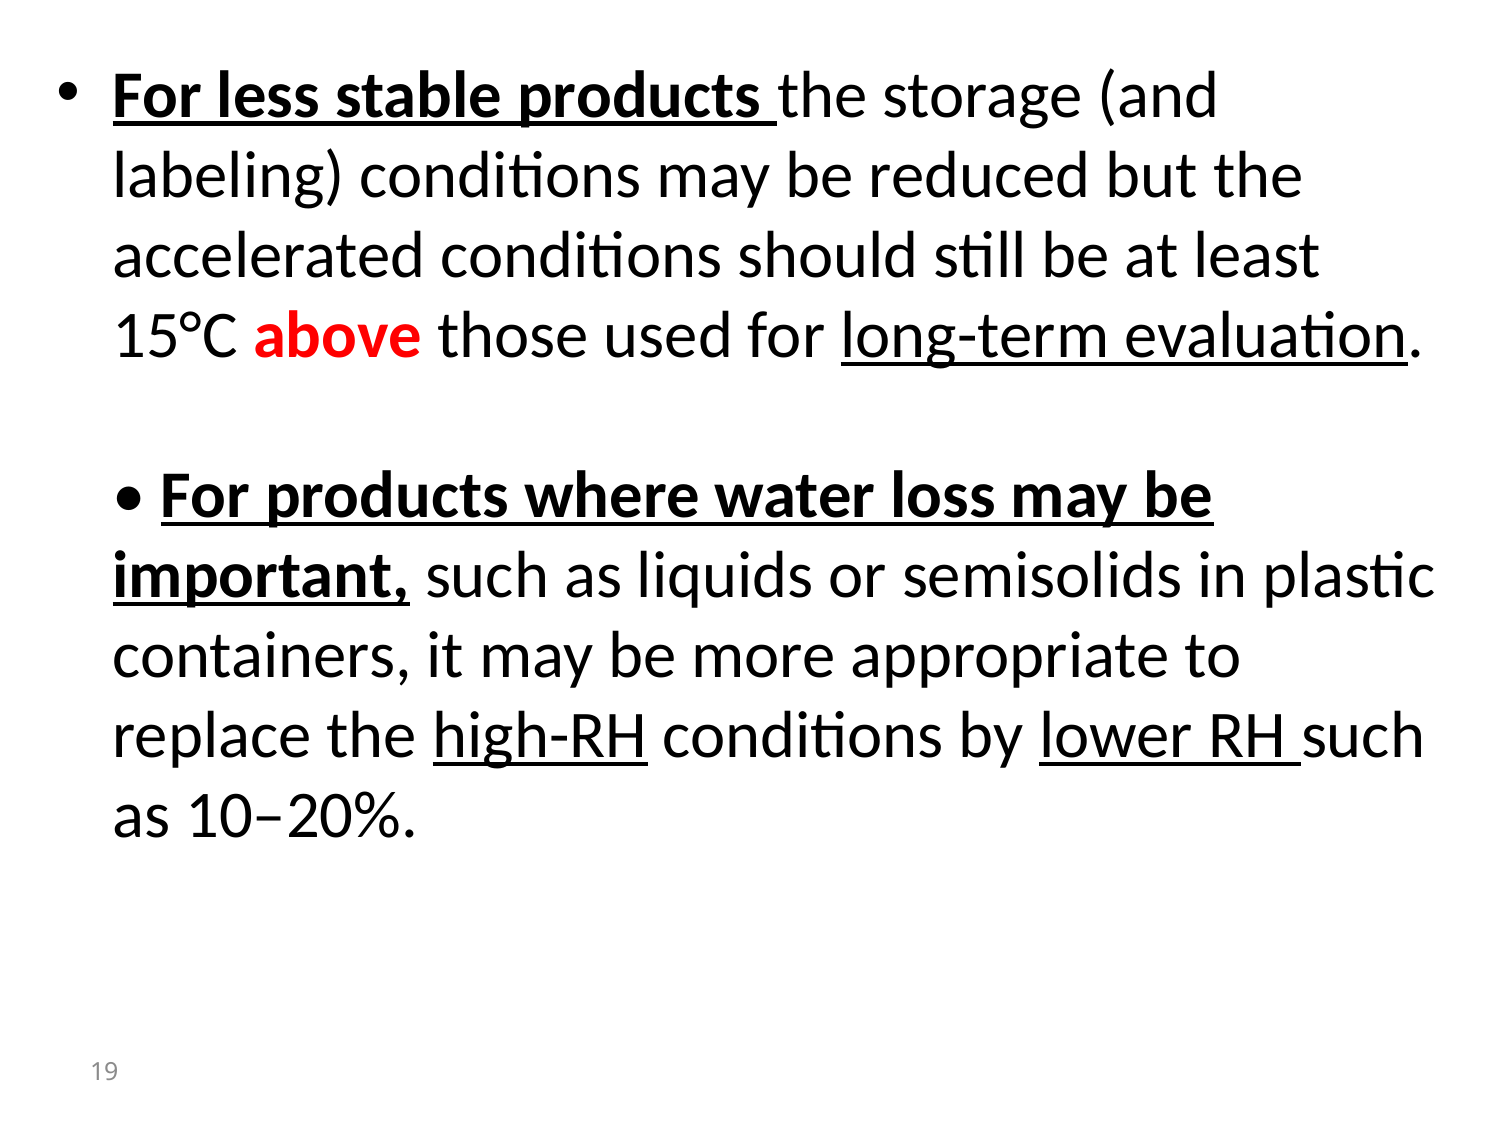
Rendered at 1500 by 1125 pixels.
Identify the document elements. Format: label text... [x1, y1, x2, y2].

list For less stable products the storage (and labeling) conditions may be reduced but the accelerated conditions should still be at least 15°C above those used for long-term evaluation. • For products where water loss may be important, such as liquids or semisolids in plastic containers, it may be more appropriate to replace the high-RH conditions by lower RH such as 10–20%. [41, 42, 1459, 1071]
slide_number 19 [75, 1042, 425, 1103]
